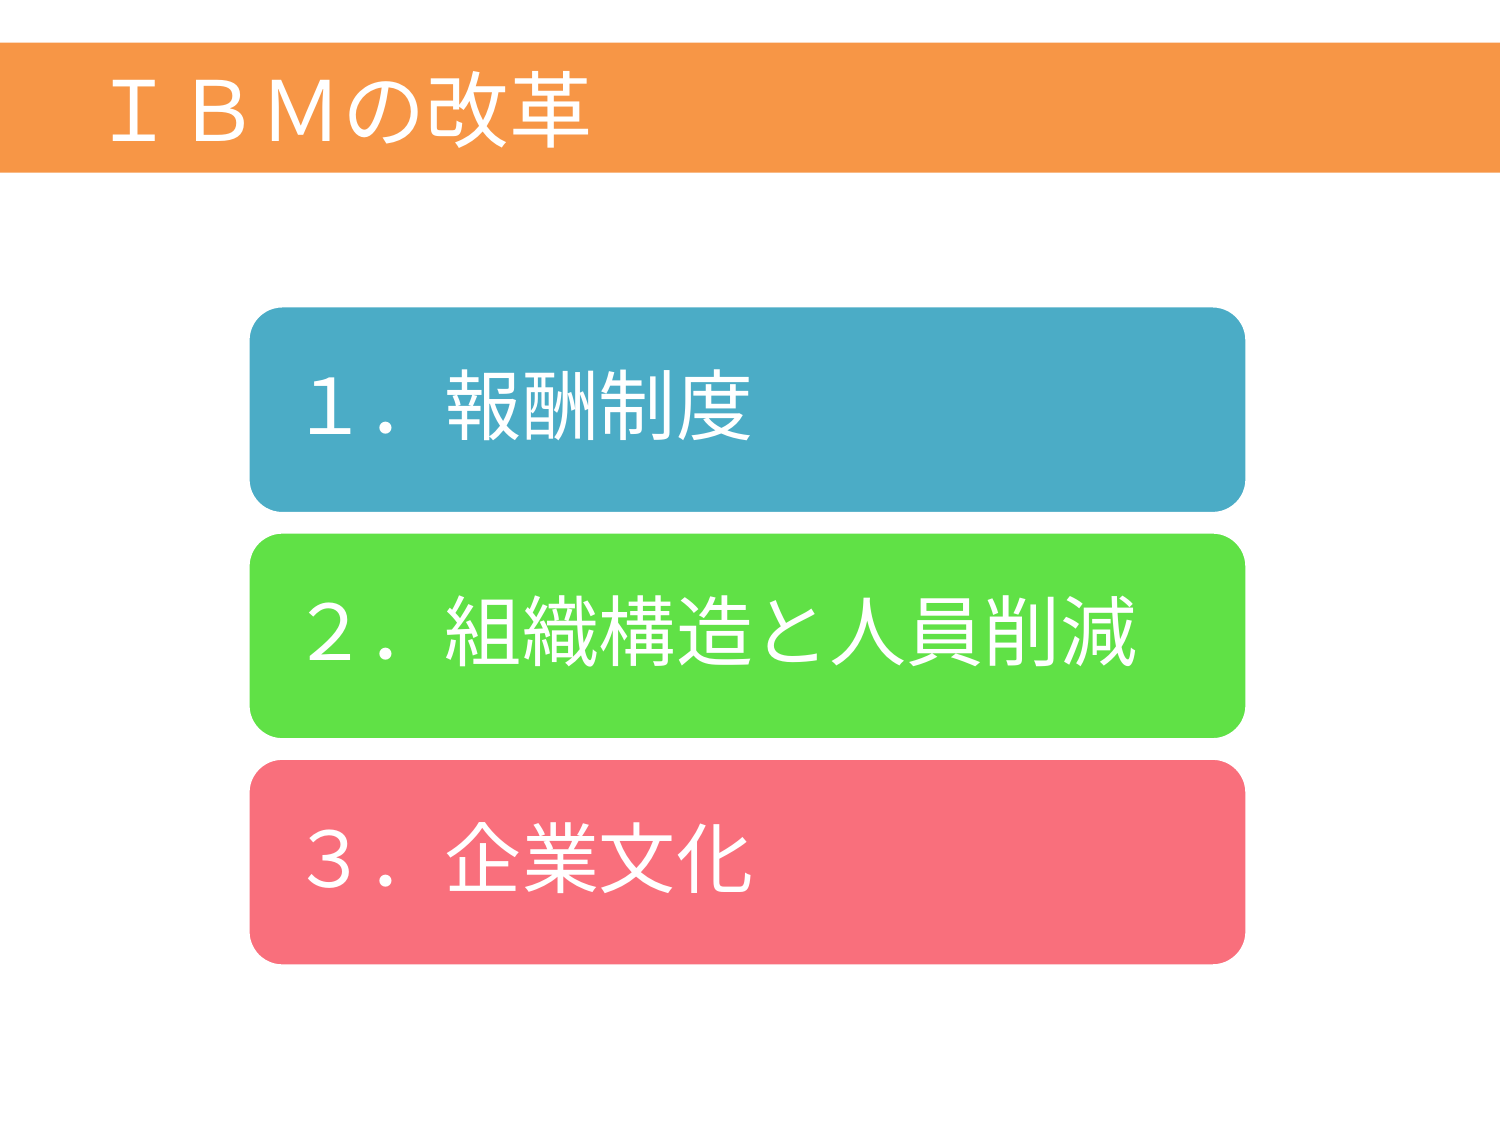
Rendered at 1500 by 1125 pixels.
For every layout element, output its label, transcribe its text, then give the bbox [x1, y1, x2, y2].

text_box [247, 302, 1248, 970]
text_box ＩＢＭの改革 [0, 41, 1500, 175]
